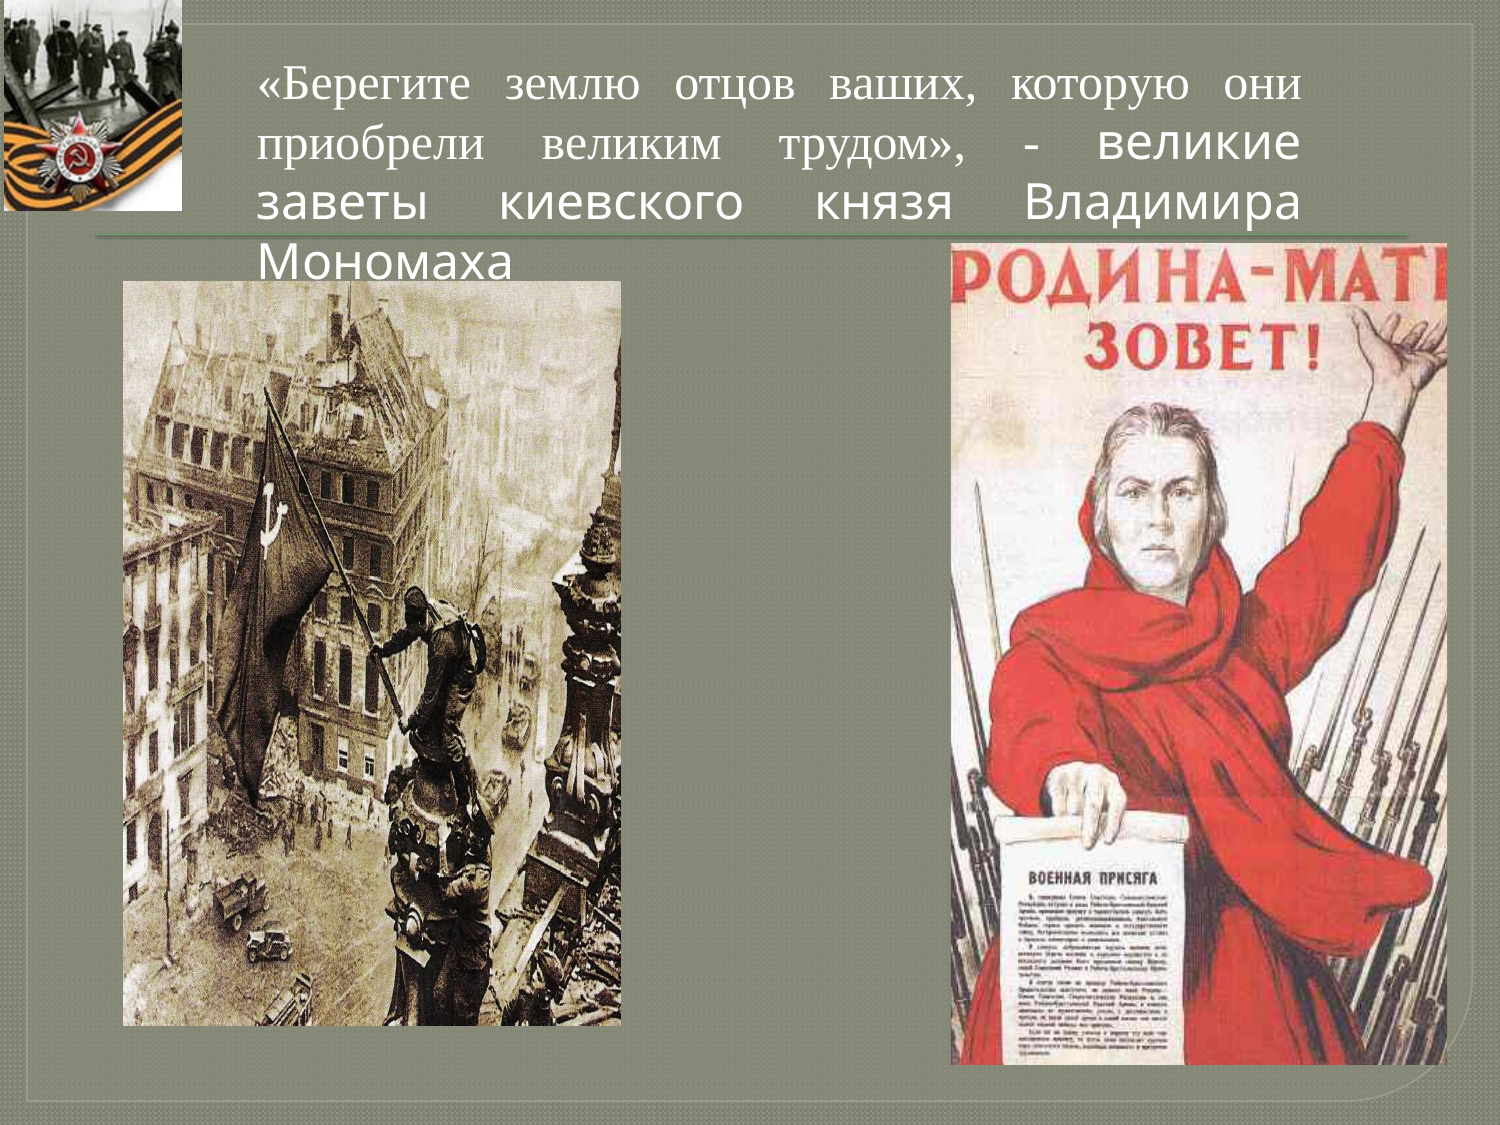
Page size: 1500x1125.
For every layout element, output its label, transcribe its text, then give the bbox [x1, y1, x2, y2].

picture [123, 281, 621, 1027]
picture [950, 243, 1448, 1065]
picture [3, 0, 182, 212]
text_box «Берегите землю отцов ваших, которую они приобрели великим трудом», - великие заветы киевского князя Владимира Мономаха [242, 42, 1317, 298]
